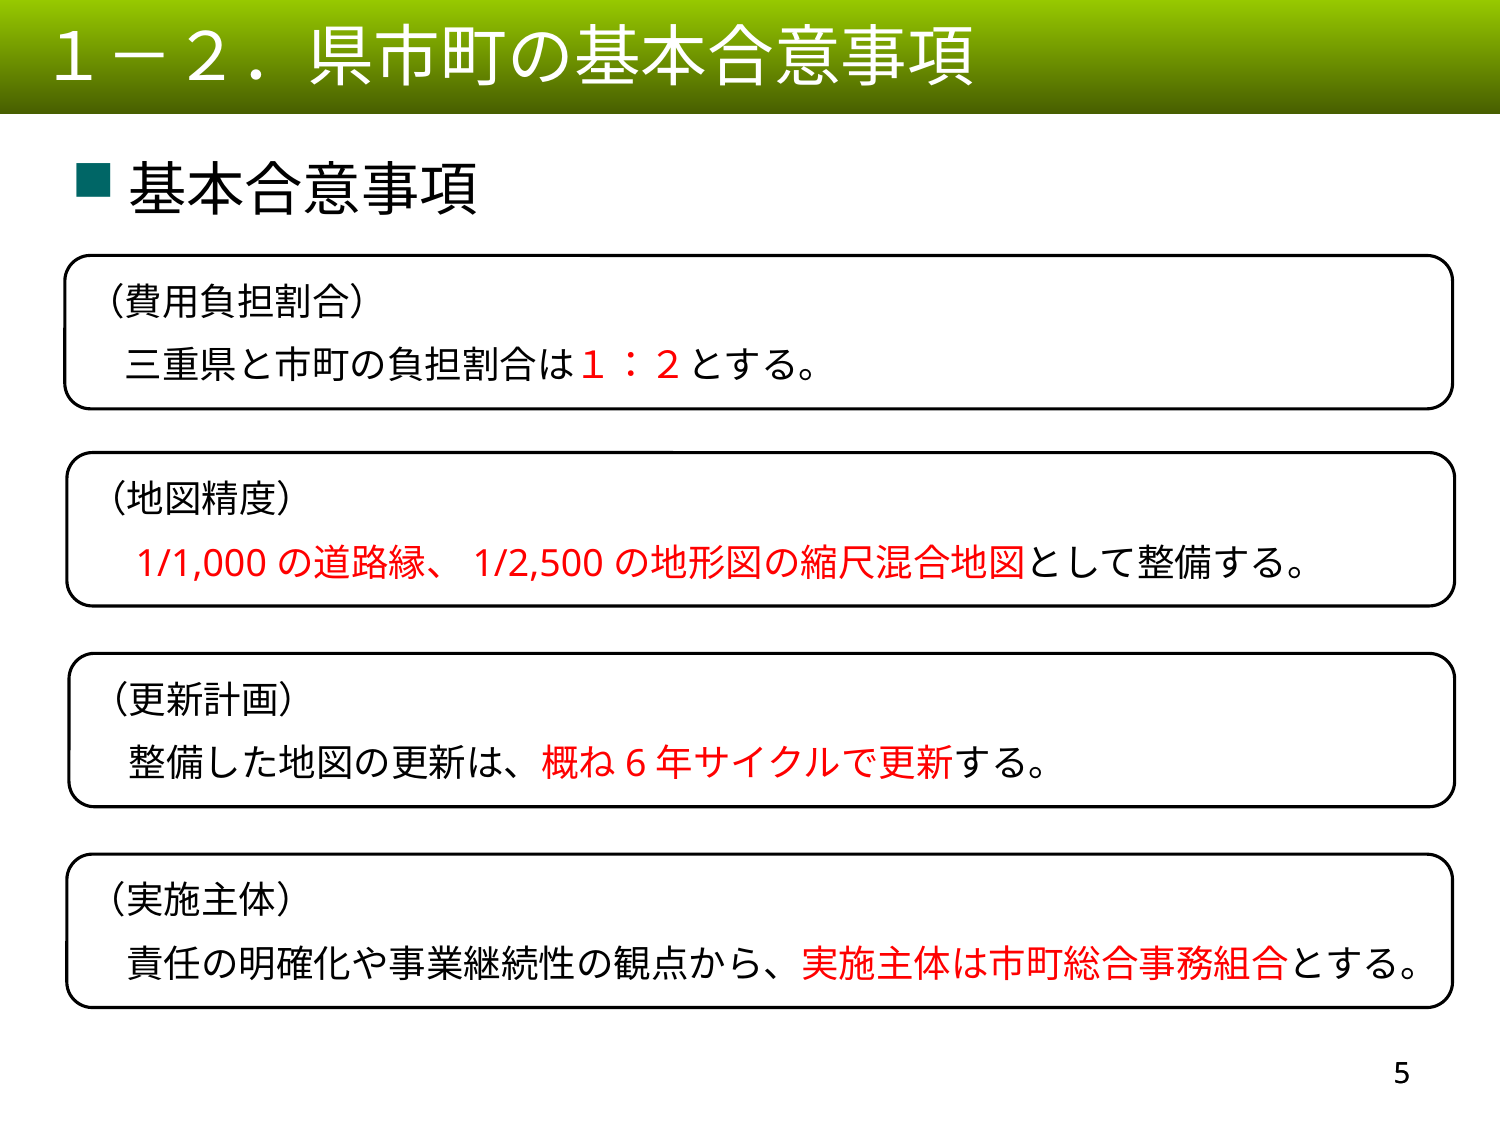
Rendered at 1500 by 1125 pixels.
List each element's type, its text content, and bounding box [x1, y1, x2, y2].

title １－２．県市町の基本合意事項 [25, 12, 1471, 96]
text_box 基本合意事項 [56, 144, 1483, 241]
text_box （更新計画） 整備した地図の更新は、概ね6年サイクルで更新する。 [68, 653, 1455, 807]
text_box （実施主体） 責任の明確化や事業継続性の観点から、実施主体は市町総合事務組合とする。 [66, 854, 1453, 1008]
text_box 4 [1074, 1046, 1425, 1103]
text_box （地図精度） 1/1,000の道路縁、1/2,500の地形図の縮尺混合地図として整備する。 [66, 452, 1455, 606]
text_box （費用負担割合） 三重県と市町の負担割合は１：２とする。 [64, 255, 1453, 409]
